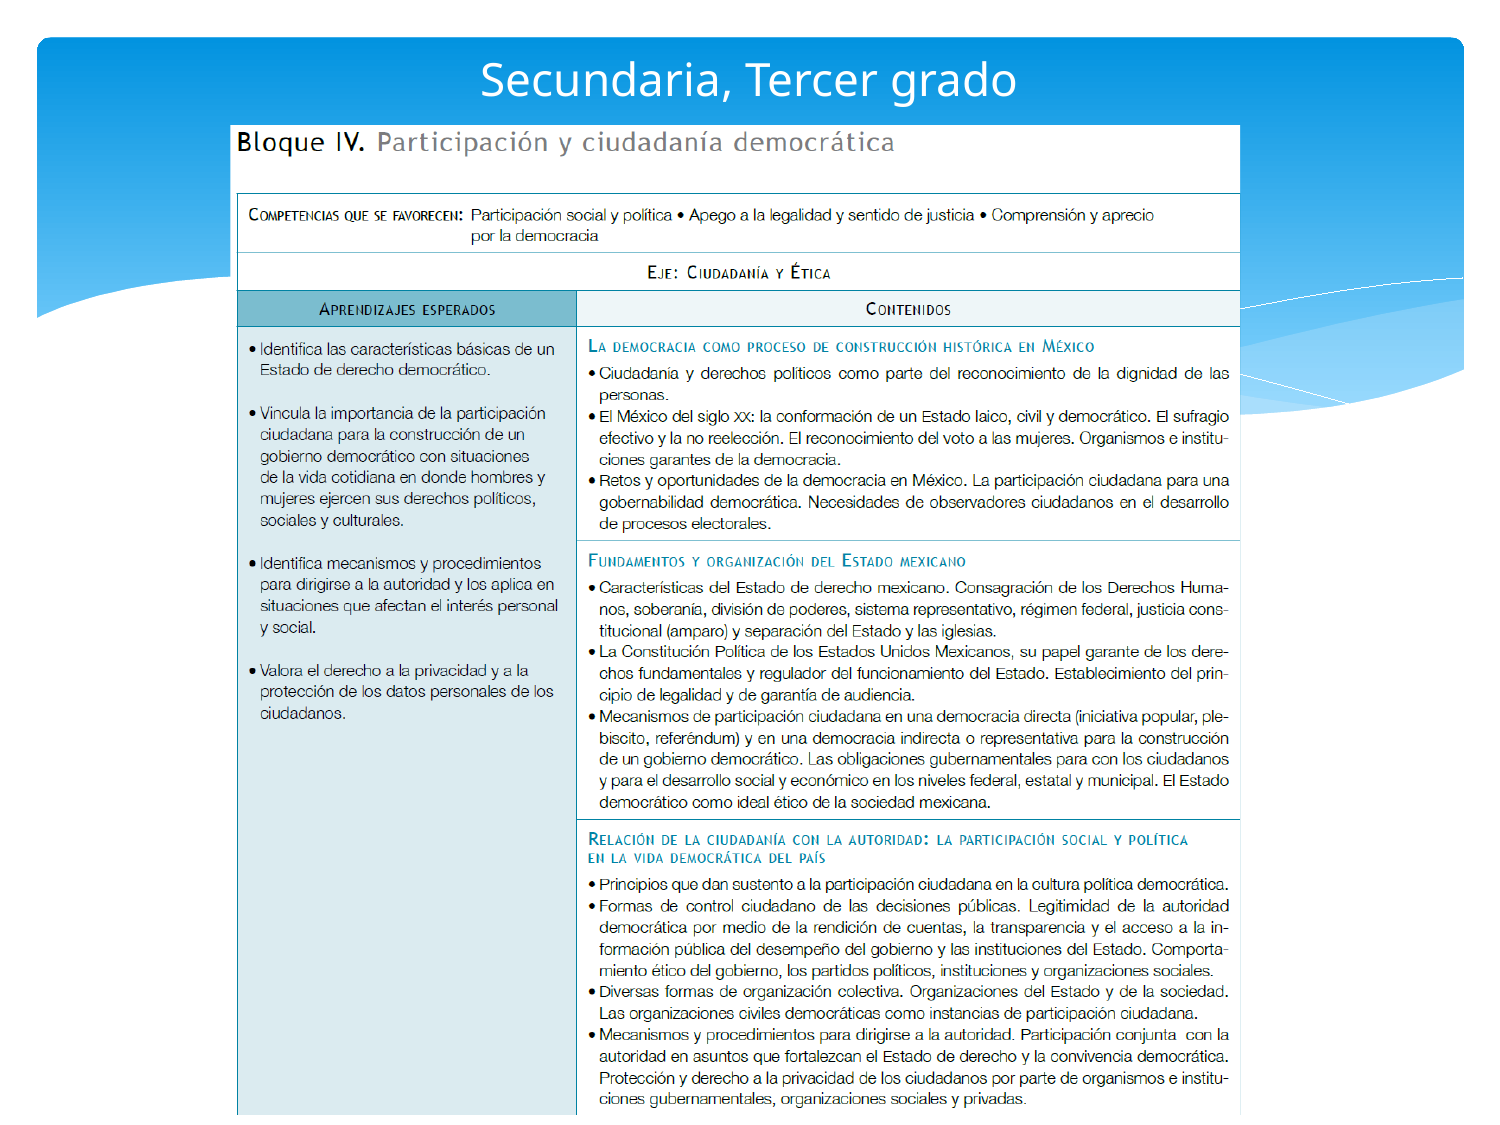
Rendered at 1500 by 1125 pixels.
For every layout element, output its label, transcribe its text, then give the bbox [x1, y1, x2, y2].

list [229, 125, 1241, 1115]
title Secundaria, Tercer grado [75, 42, 1425, 114]
